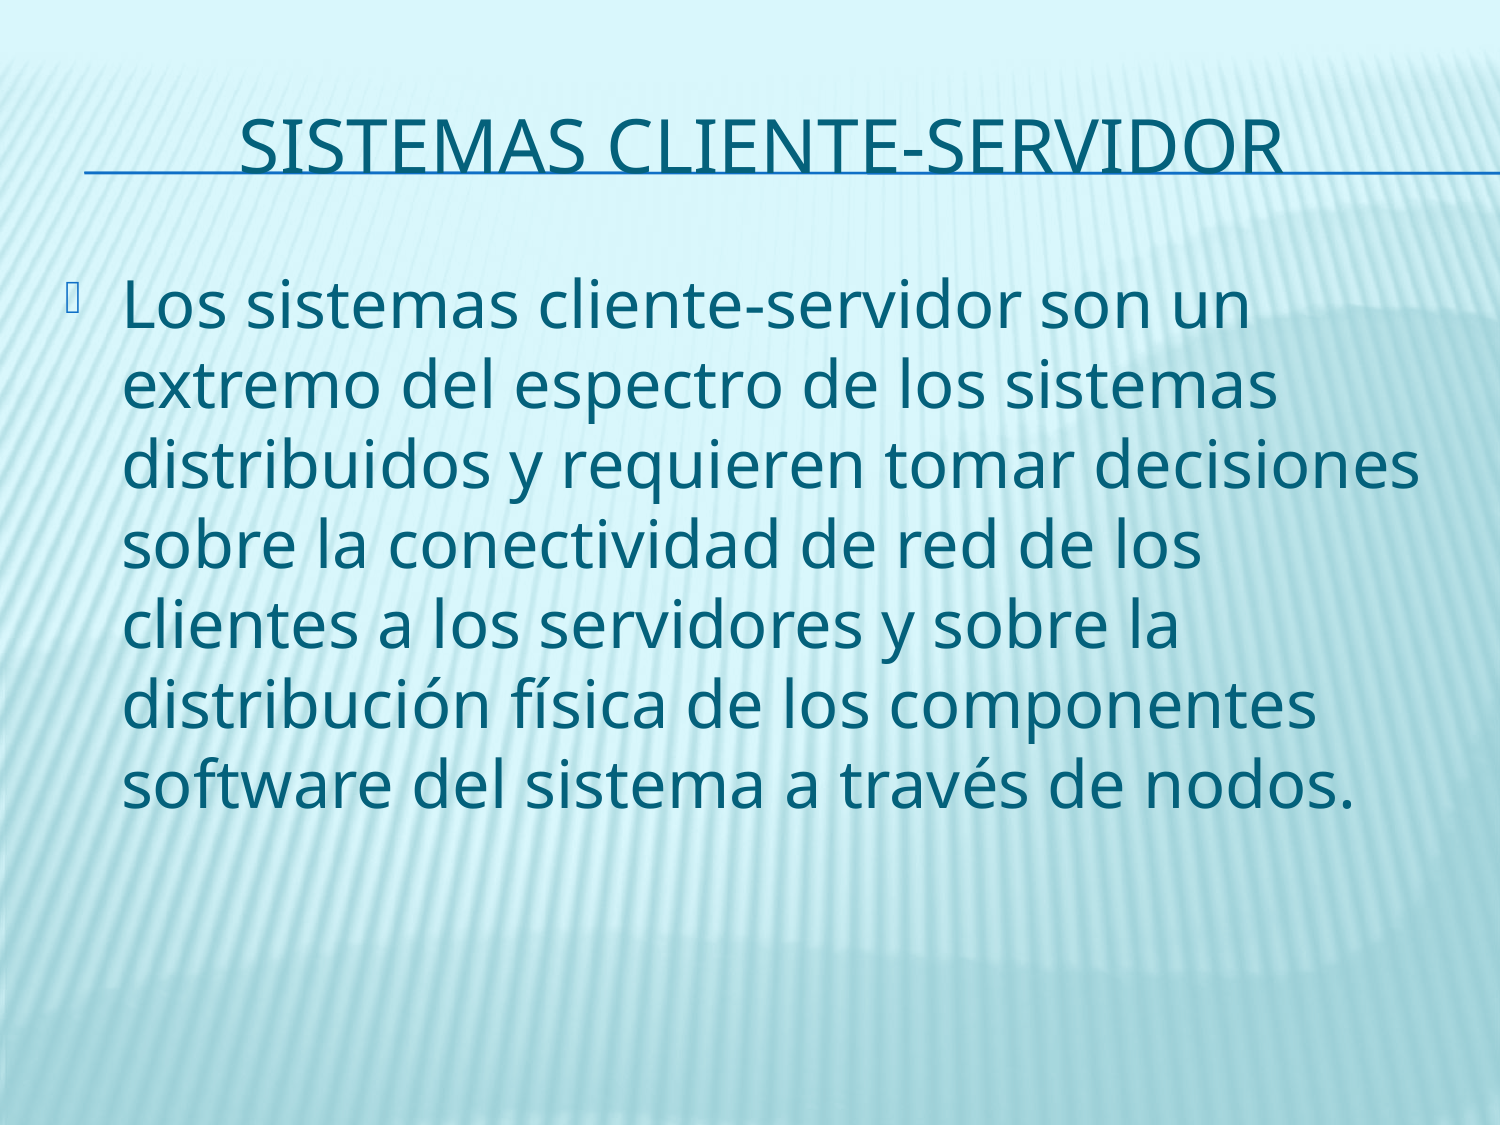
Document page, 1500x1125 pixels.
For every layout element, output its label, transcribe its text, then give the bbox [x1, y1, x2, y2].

list Los sistemas cliente-servidor son un extremo del espectro de los sistemas distribuidos y requieren tomar decisiones sobre la conectividad de red de los clientes a los servidores y sobre la distribución física de los componentes software del sistema a través de nodos. [50, 254, 1475, 998]
title SISTEMAS CLIENTE-SERVIDOR [50, 75, 1475, 213]
